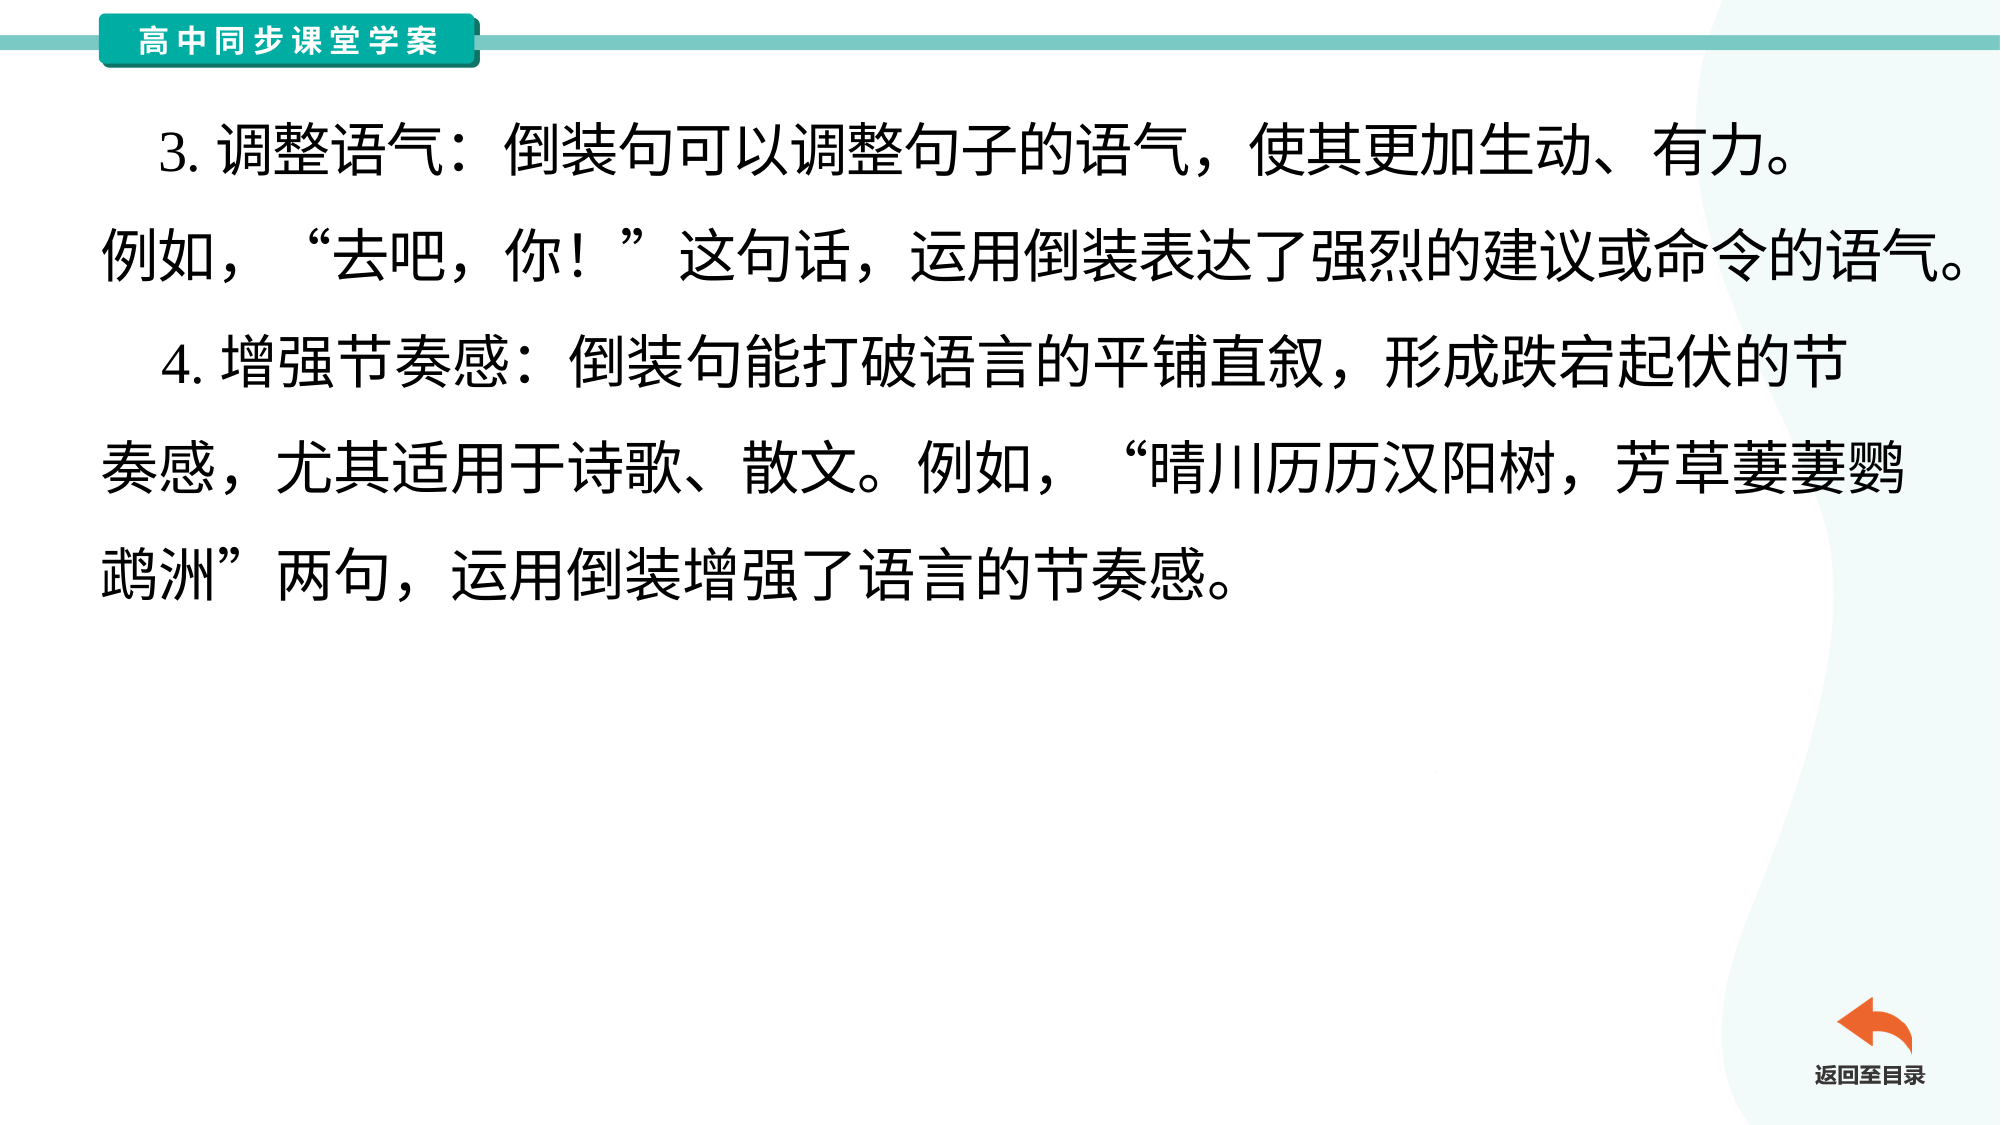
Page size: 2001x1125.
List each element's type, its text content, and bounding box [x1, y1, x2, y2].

picture [0, 0, 2000, 1125]
text_box 3.调整语气：倒装句可以调整句子的语气，使其更加生动、有力。 例如，“去吧，你！”这句话，运用倒装表达了强烈的建议或命令的语气。 4.增强节奏感：倒装句能打破语言的平铺直叙，形成跌宕起伏的节 奏感，尤其适用于诗歌、散文。例如，“晴川历历汉阳树，芳草萋萋鹦 鹉洲”两句，运用倒装增强了语言的节奏感。 [100, 76, 1899, 608]
